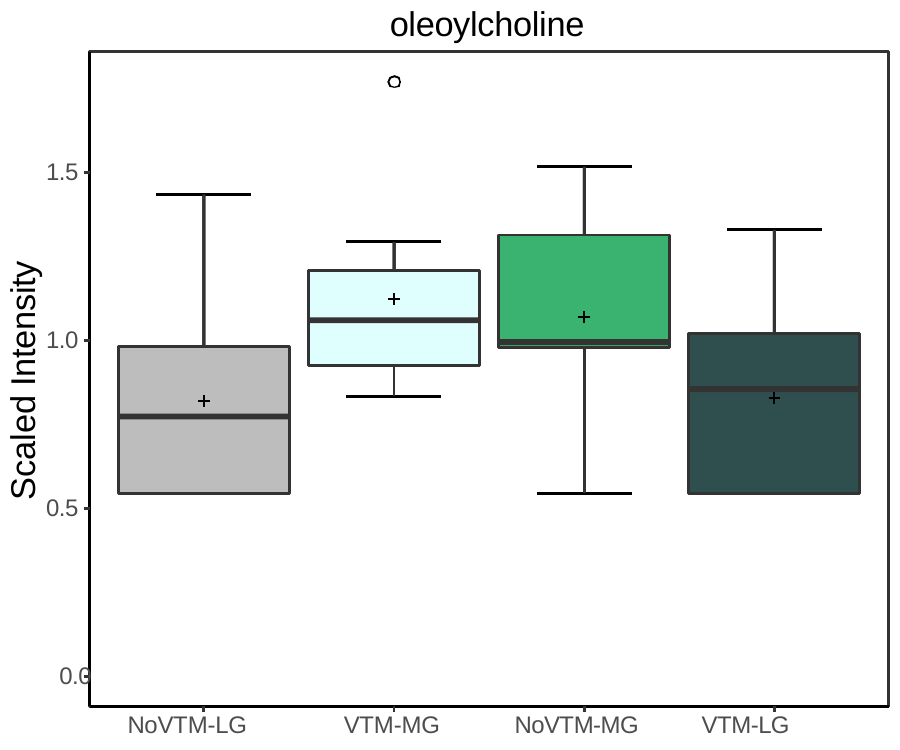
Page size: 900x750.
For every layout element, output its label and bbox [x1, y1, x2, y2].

text_box [1, 256, 82, 522]
slide_number [125, 713, 257, 750]
text_box [83, 50, 891, 738]
footer [57, 661, 95, 750]
text_box [44, 154, 82, 186]
text_box [387, 0, 591, 44]
